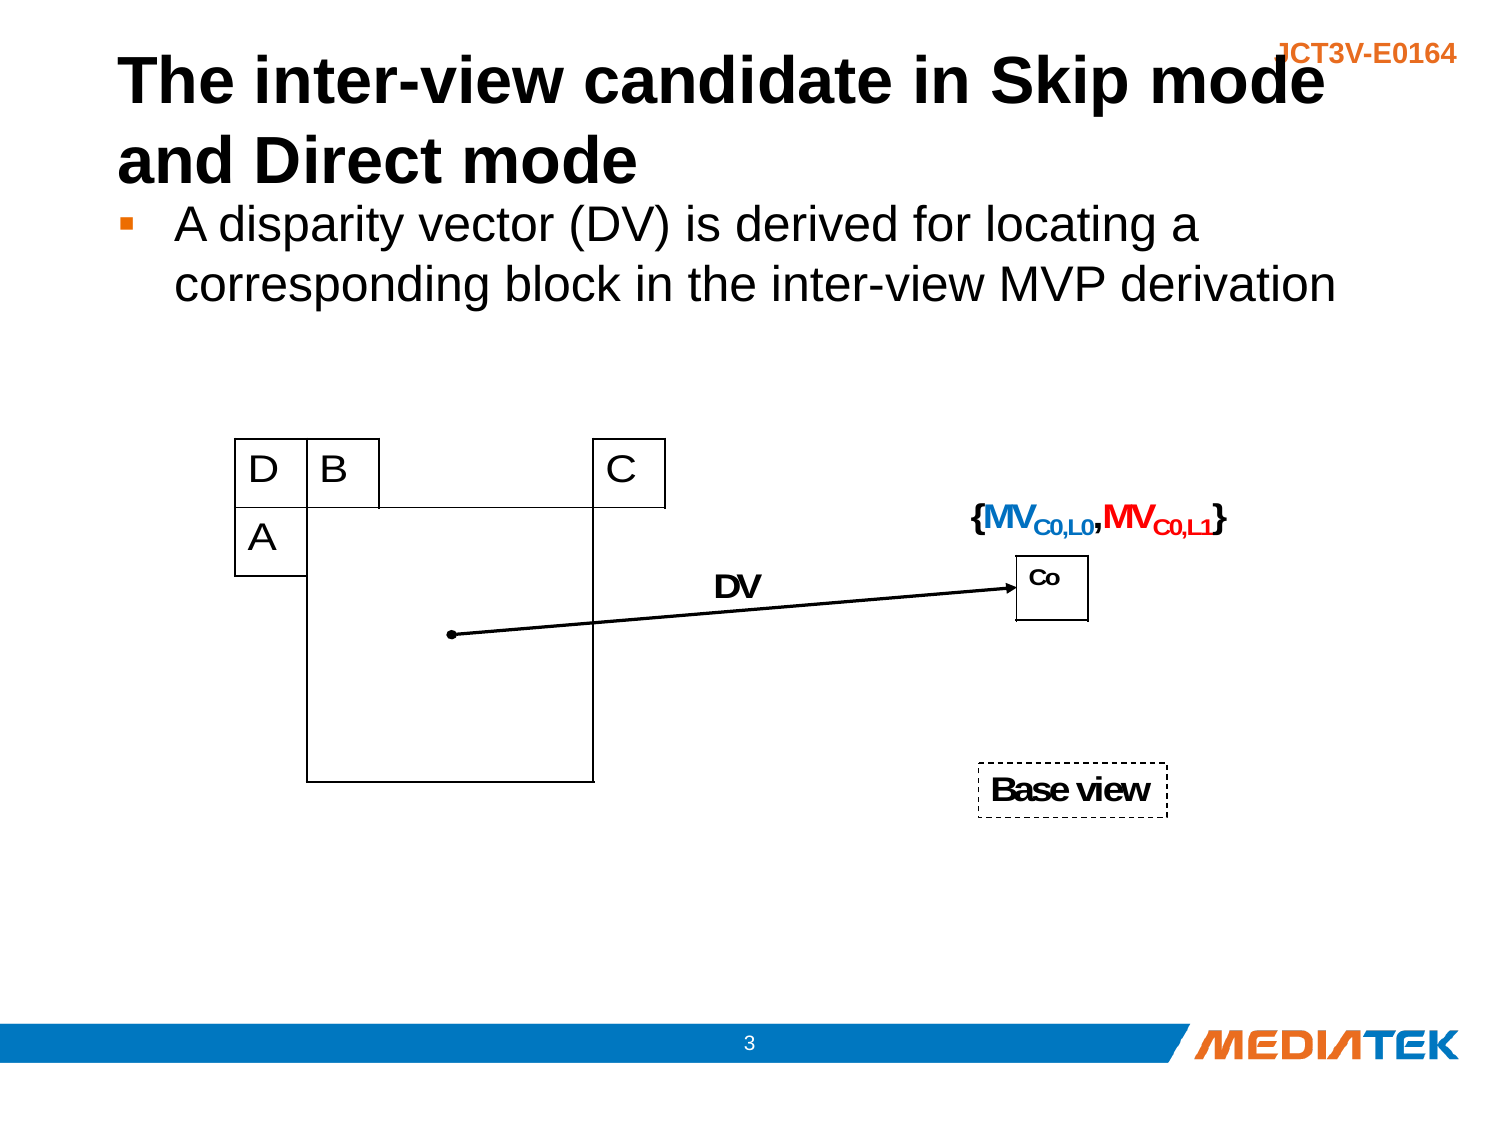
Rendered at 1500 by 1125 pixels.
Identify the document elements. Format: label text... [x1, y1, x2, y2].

list A disparity vector (DV) is derived for locating a corresponding block in the inter-view MVP derivation [102, 184, 1425, 351]
title The inter-view candidate in Skip mode and Direct mode [101, 62, 1425, 172]
picture [789, 1023, 1459, 1063]
picture [0, 1023, 711, 1063]
picture [218, 420, 1280, 819]
slide_number 2 [711, 1022, 789, 1090]
